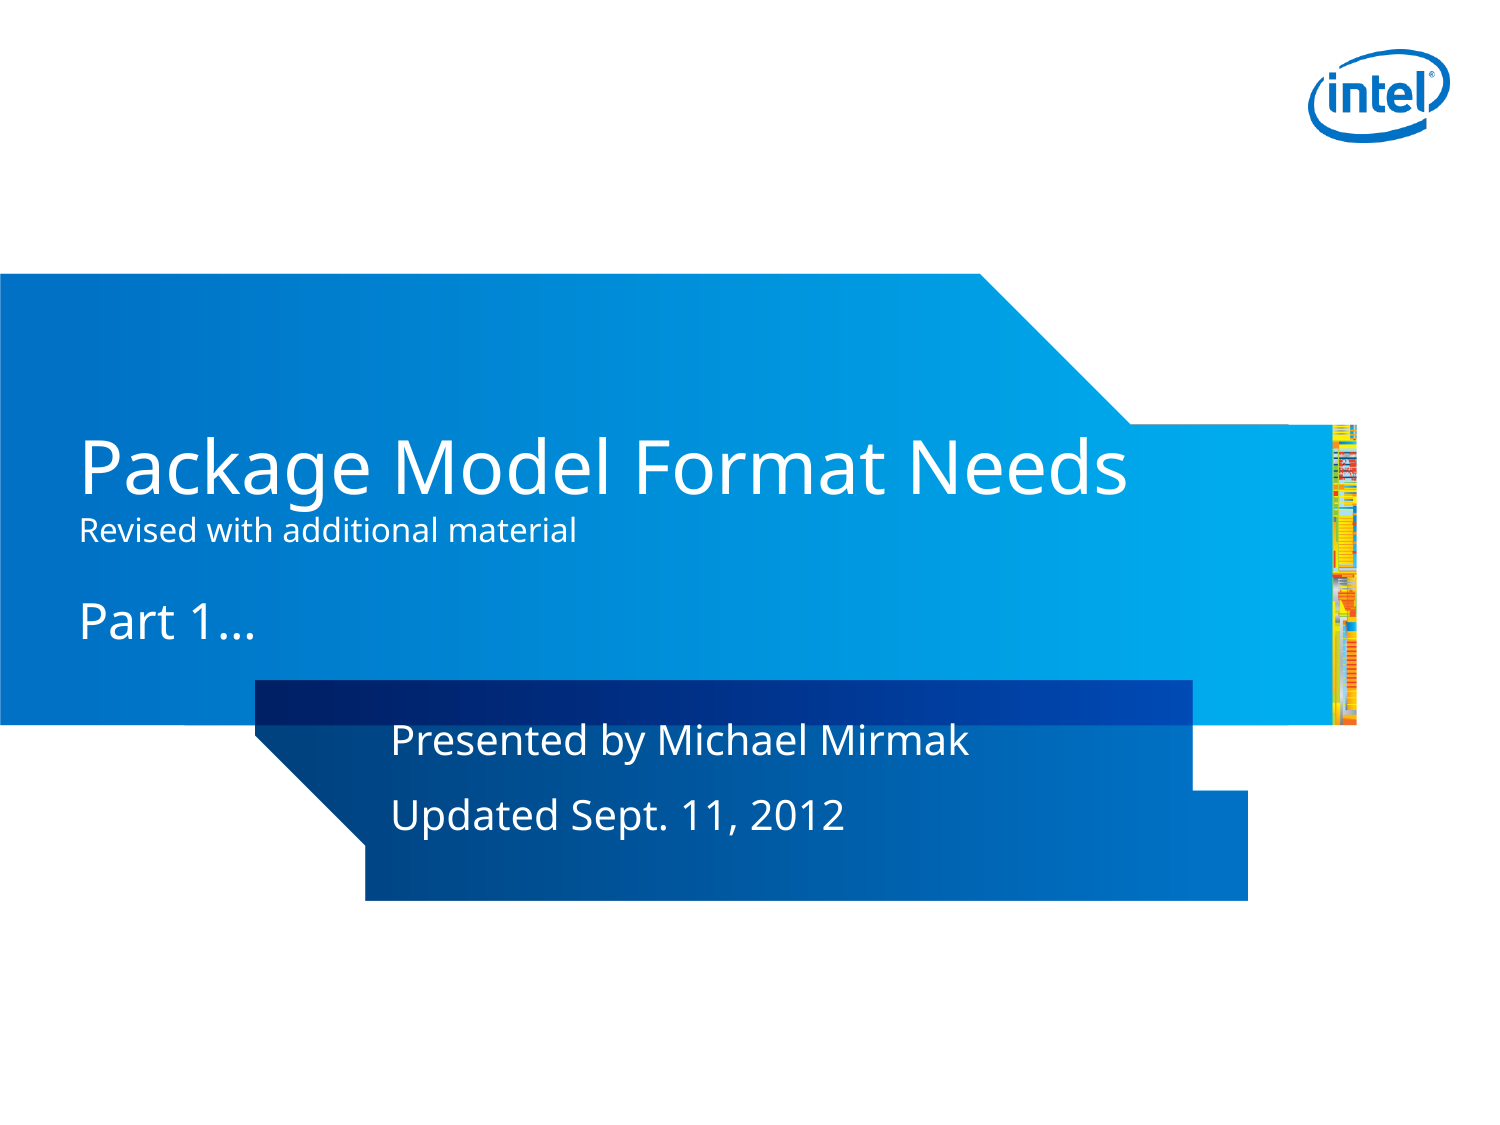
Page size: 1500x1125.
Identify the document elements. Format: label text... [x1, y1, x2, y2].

title Package Model Format Needs Revised with additional material Part 1… [78, 418, 1199, 651]
picture [0, 273, 1357, 901]
subtitle Presented by Michael Mirmak Updated Sept. 11, 2012 [389, 713, 1124, 841]
picture [1308, 49, 1450, 143]
